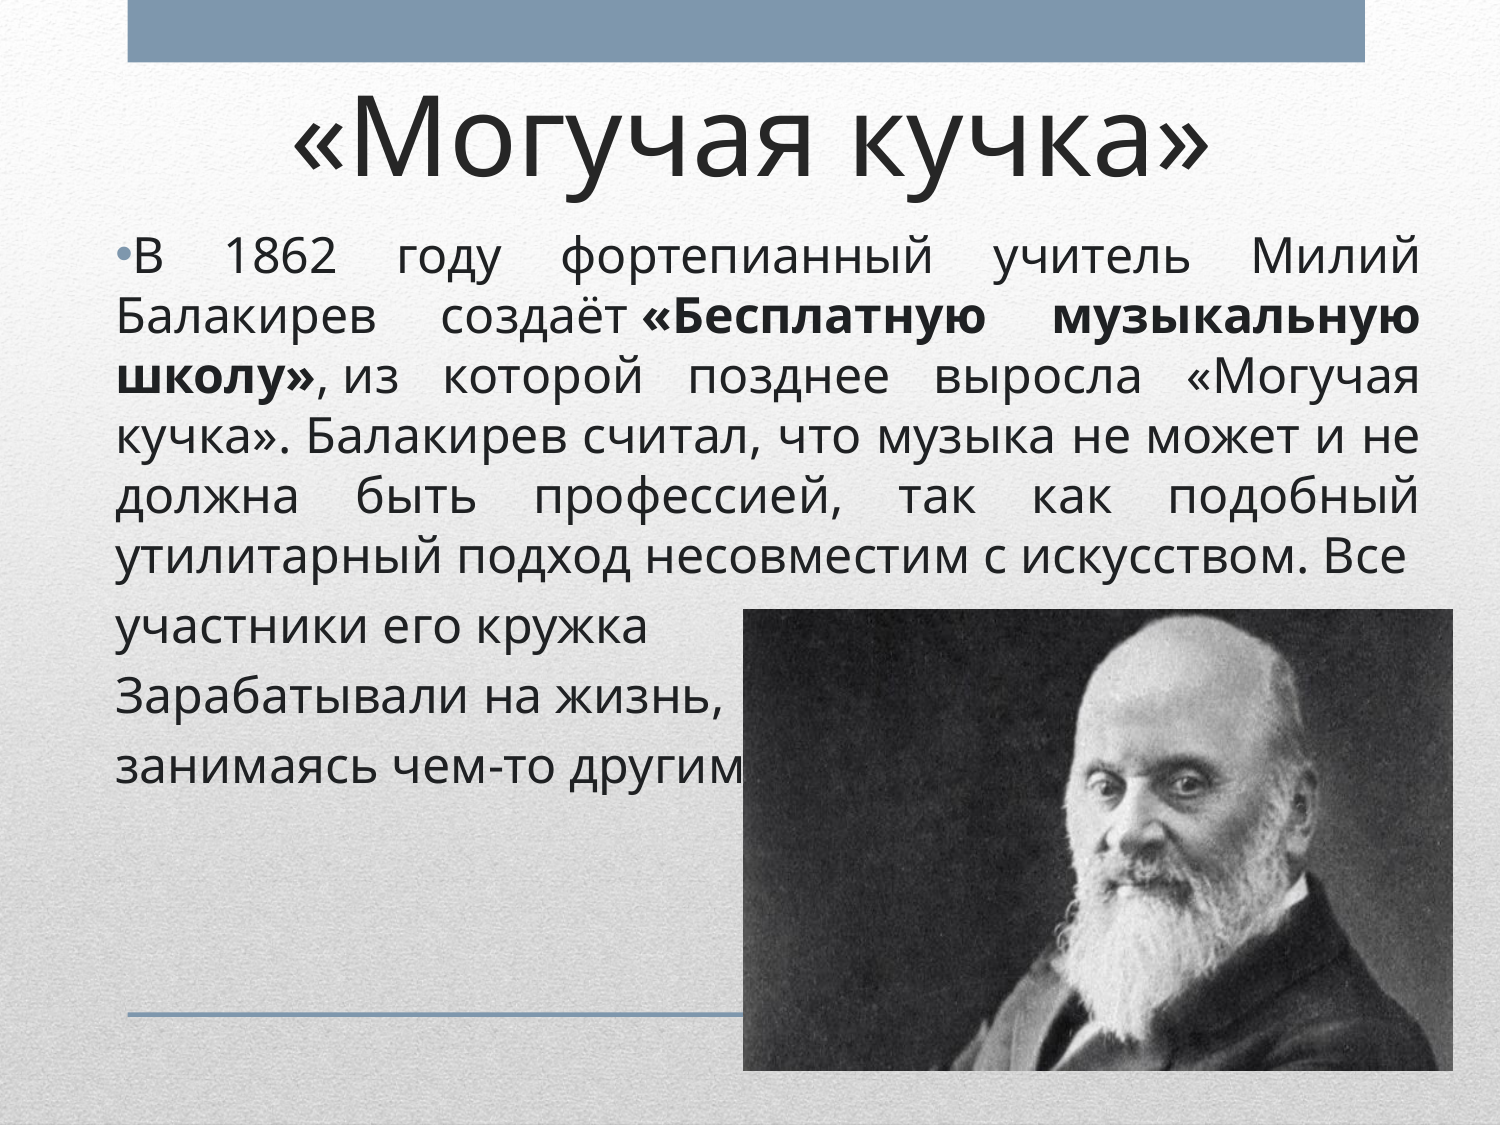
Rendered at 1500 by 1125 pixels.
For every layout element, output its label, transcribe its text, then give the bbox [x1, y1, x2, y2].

list В 1862 году фортепианный учитель Милий Балакирев создаёт «Бесплатную музыкальную школу», из которой позднее выросла «Могучая кучка». Балакирев считал, что музыка не может и не должна быть профессией, так как подобный утилитарный подход несовместим с искусством. Все участники его кружка Зарабатывали на жизнь, занимаясь чем-то другим. [100, 137, 1437, 880]
picture [742, 608, 1453, 1072]
title «Могучая кучка» [76, 19, 1427, 207]
